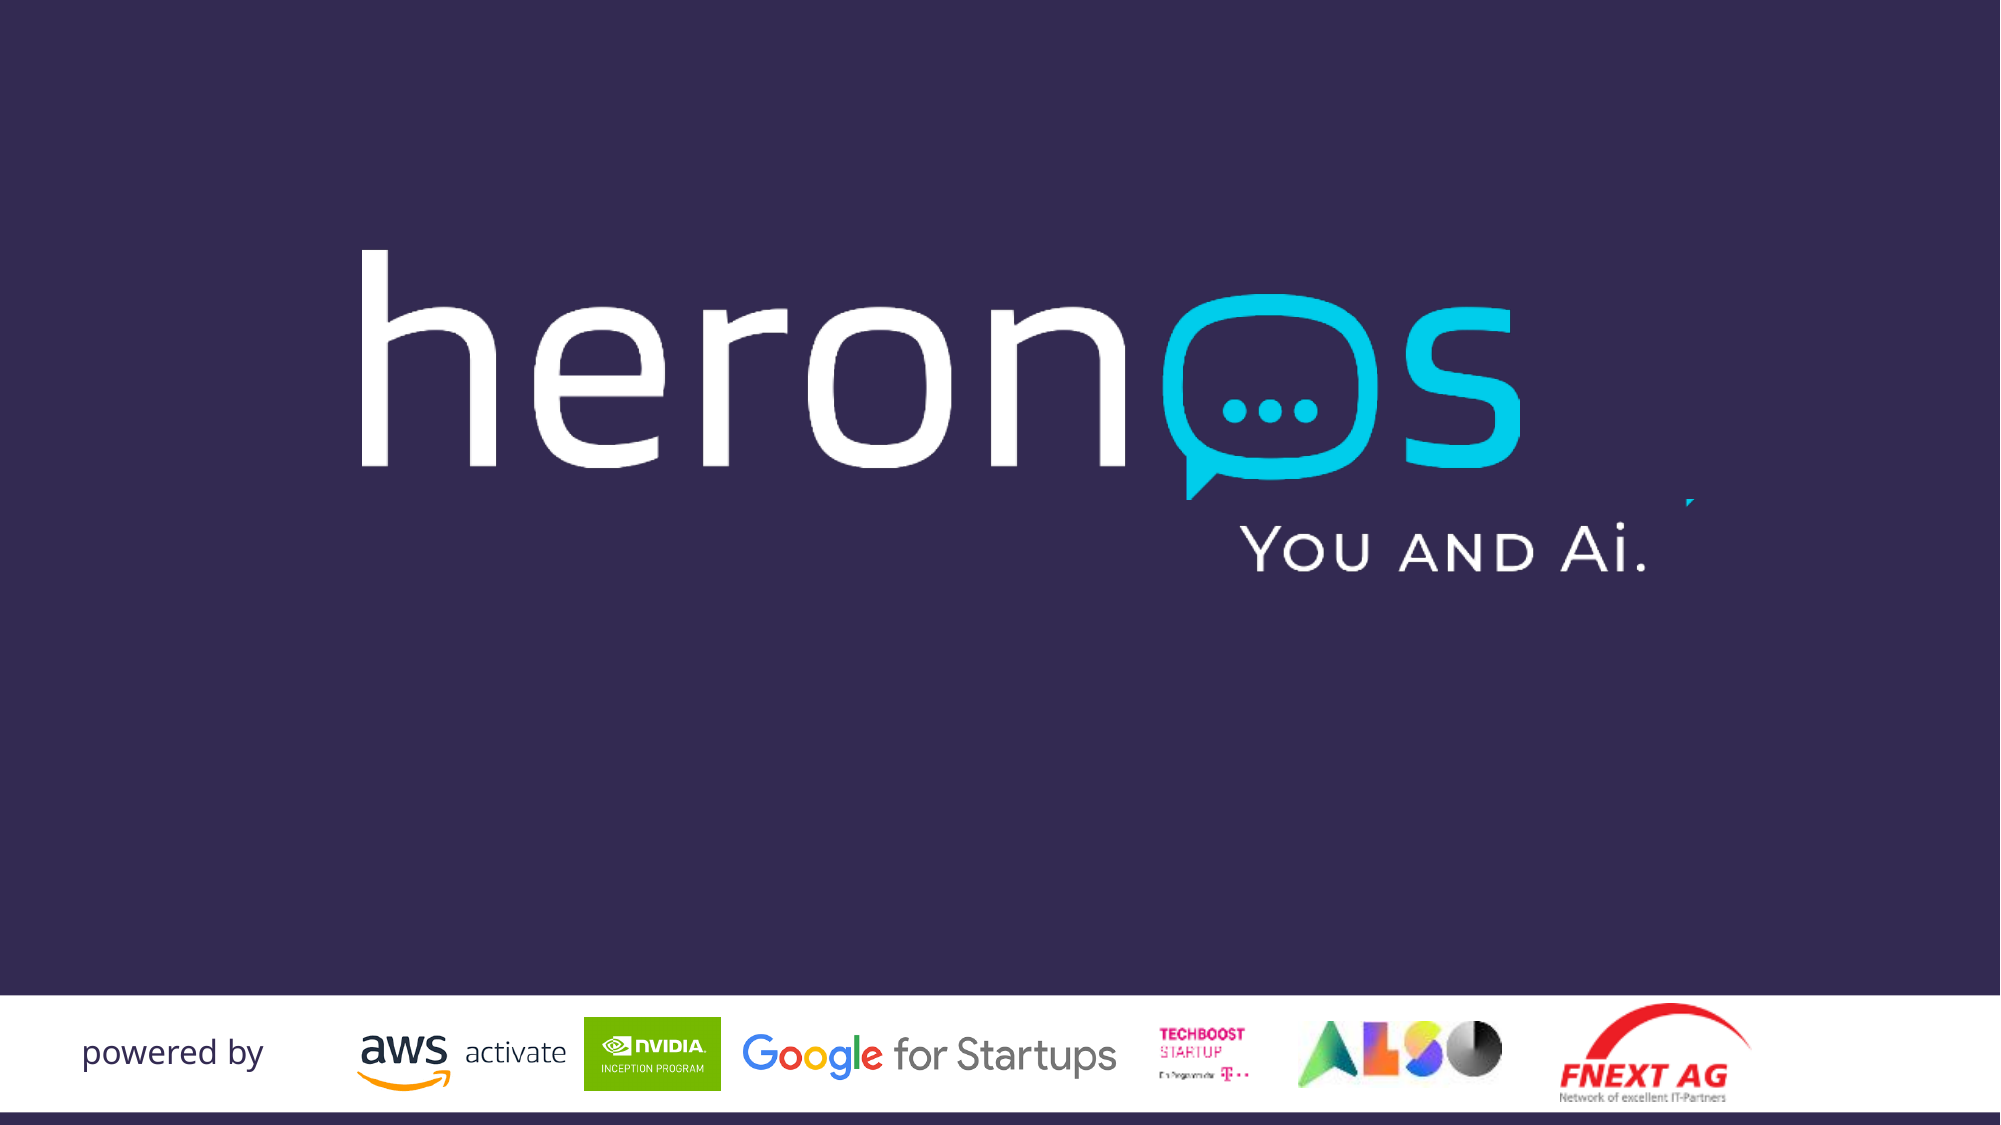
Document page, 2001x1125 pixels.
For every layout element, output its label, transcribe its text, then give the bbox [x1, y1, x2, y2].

picture [323, 1011, 721, 1106]
picture [1559, 1003, 1752, 1102]
text_box [0, 994, 2000, 1113]
picture [1298, 1021, 1502, 1088]
picture [1141, 1017, 1272, 1091]
picture [362, 239, 2000, 581]
text_box powered by [66, 1023, 323, 1079]
picture [742, 1032, 1139, 1081]
